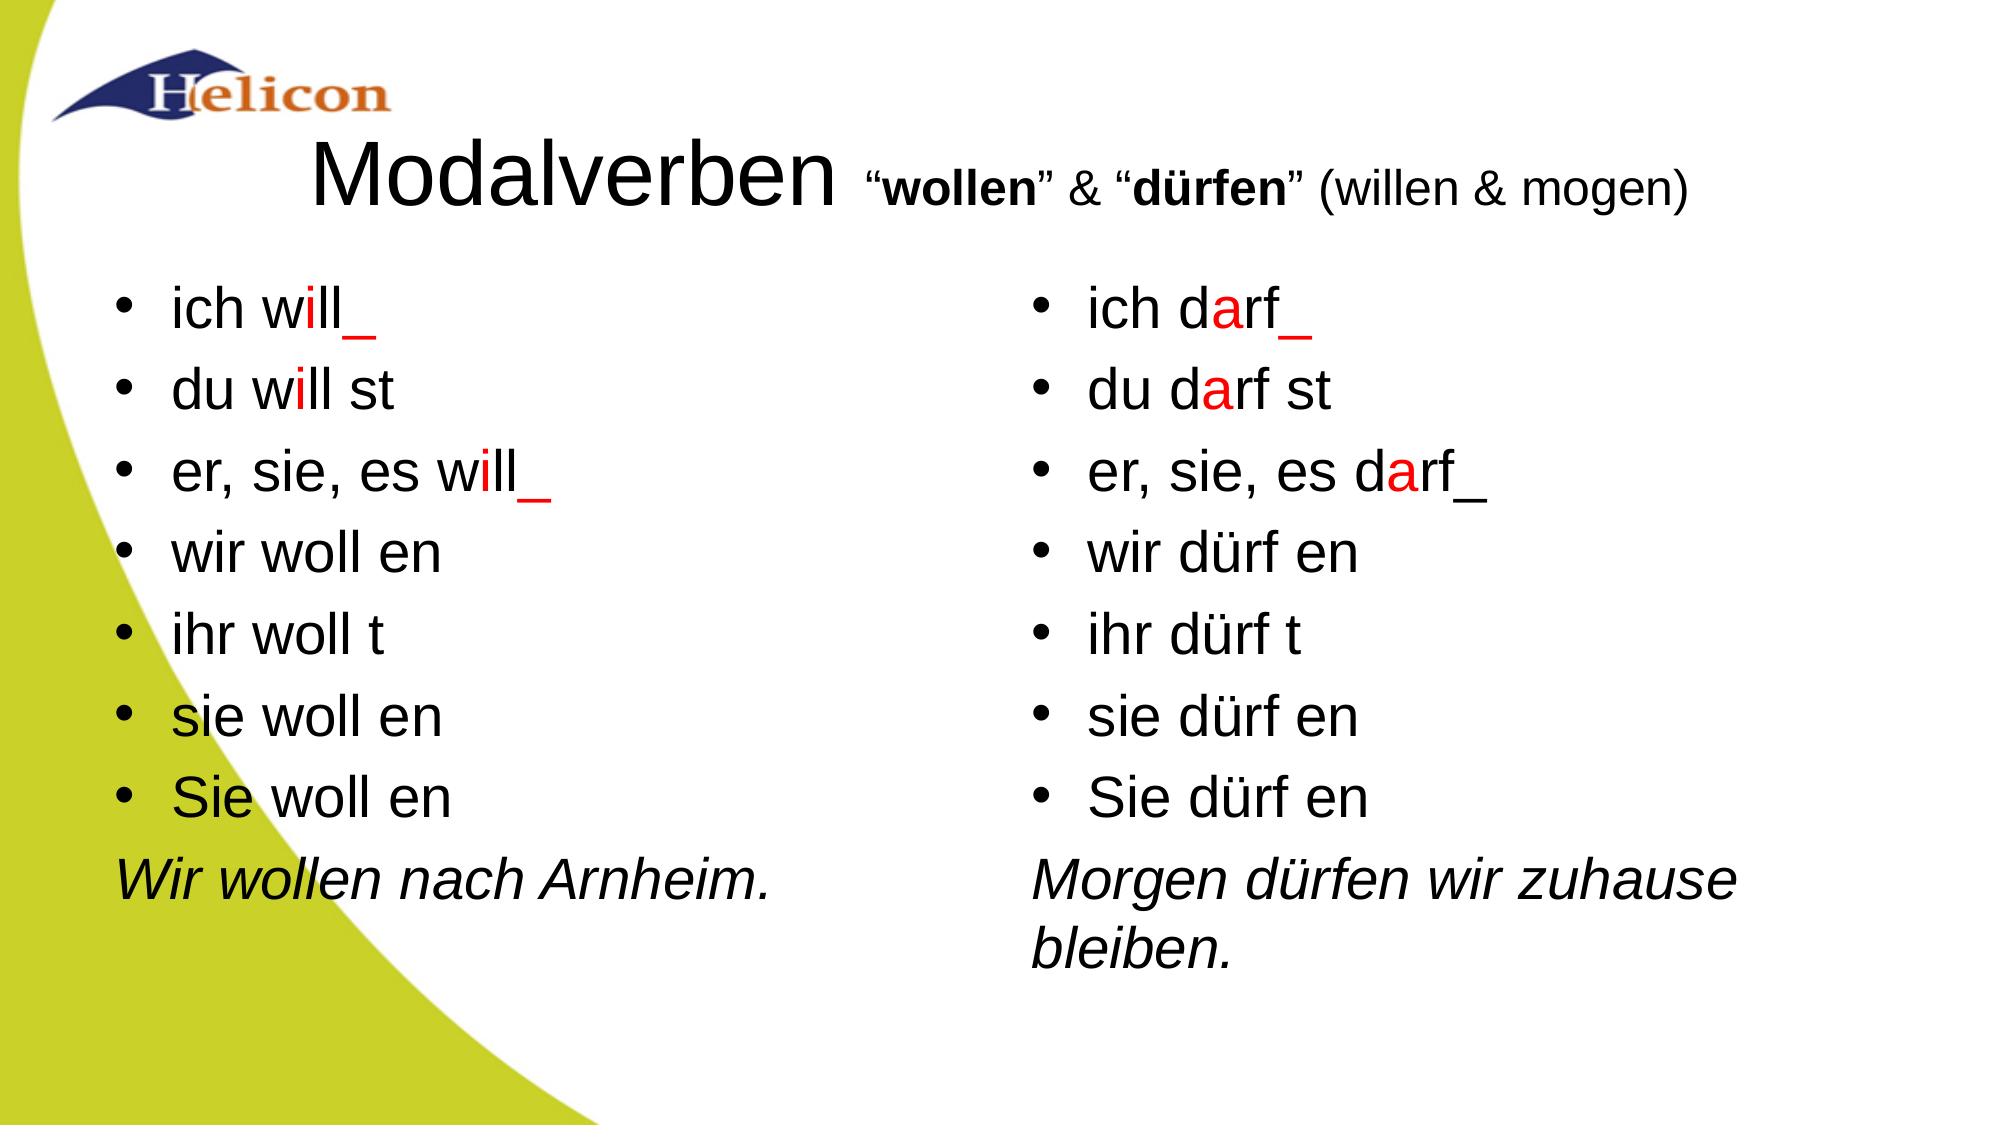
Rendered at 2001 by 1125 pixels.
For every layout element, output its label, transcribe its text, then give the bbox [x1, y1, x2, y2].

title Modalverben “wollen” & “dürfen” (willen & mogen) [99, 75, 1900, 263]
picture [0, 0, 2000, 1125]
list ich darf_ du darf st er, sie, es darf_ wir dürf en ihr dürf t sie dürf en Sie dürf en Morgen dürfen wir zuhause bleiben. [1016, 262, 1900, 1005]
list ich will_ du will st er, sie, es will_ wir woll en ihr woll t sie woll en Sie woll en Wir wollen nach Arnheim. [99, 262, 984, 1005]
